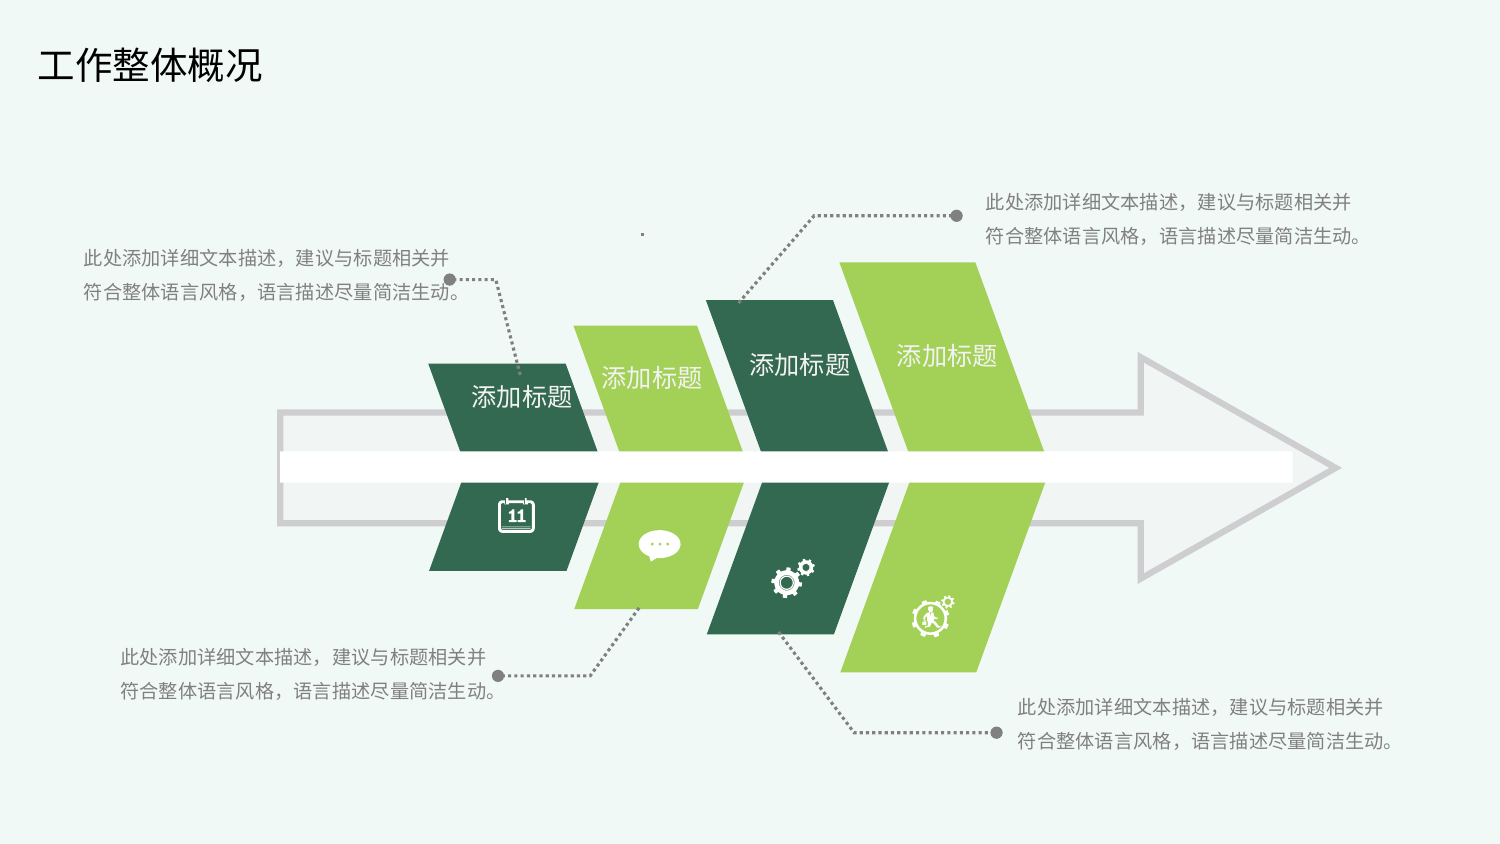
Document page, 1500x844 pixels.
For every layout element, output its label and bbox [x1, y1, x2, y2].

text_box [778, 632, 1395, 753]
text_box [279, 484, 432, 525]
text_box [72, 233, 521, 375]
text_box [109, 607, 640, 703]
text_box [279, 450, 1294, 484]
text_box [738, 177, 1363, 303]
text_box [432, 479, 1044, 671]
text_box [1043, 355, 1338, 581]
text_box [279, 411, 431, 450]
text_box [431, 264, 1043, 455]
